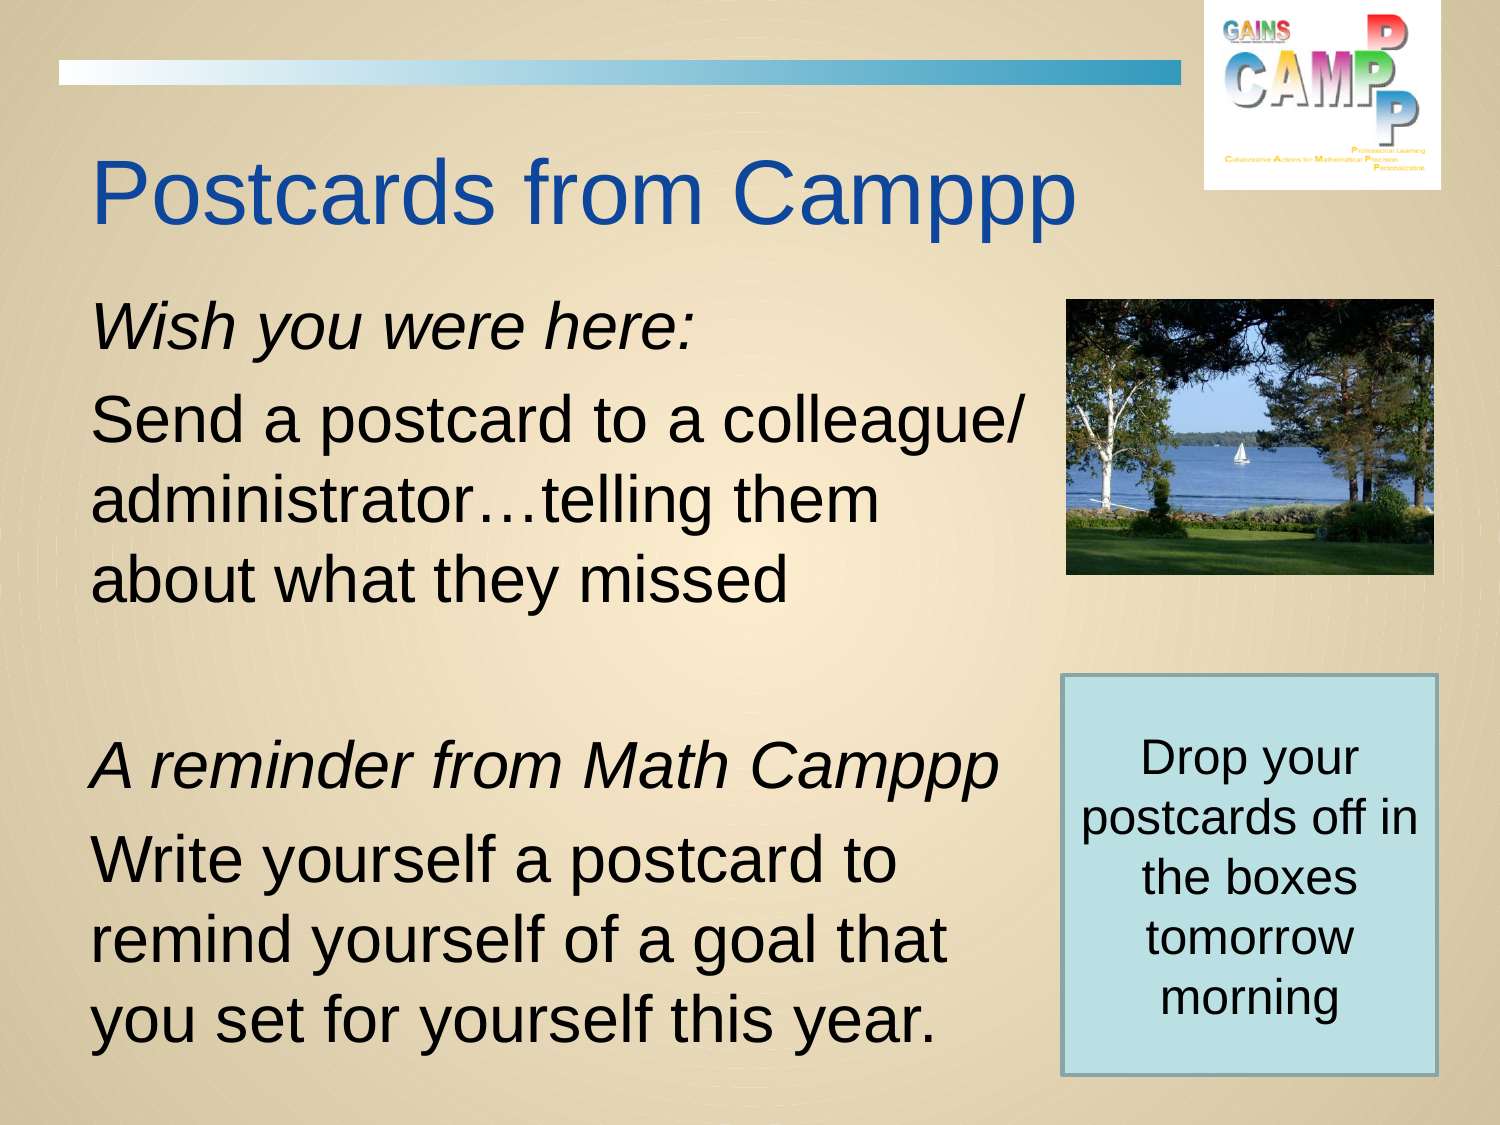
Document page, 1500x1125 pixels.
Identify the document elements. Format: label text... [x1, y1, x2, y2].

picture [1204, 0, 1442, 190]
list Wish you were here: Send a postcard to a colleague/ administrator…telling them about what they missed A reminder from Math Camppp Write yourself a postcard to remind yourself of a goal that you set for yourself this year. [74, 274, 1076, 1051]
title Postcards from Camppp [74, 124, 1426, 251]
picture [1066, 299, 1434, 576]
text_box Drop your postcards off in the boxes tomorrow morning [1060, 673, 1439, 1077]
